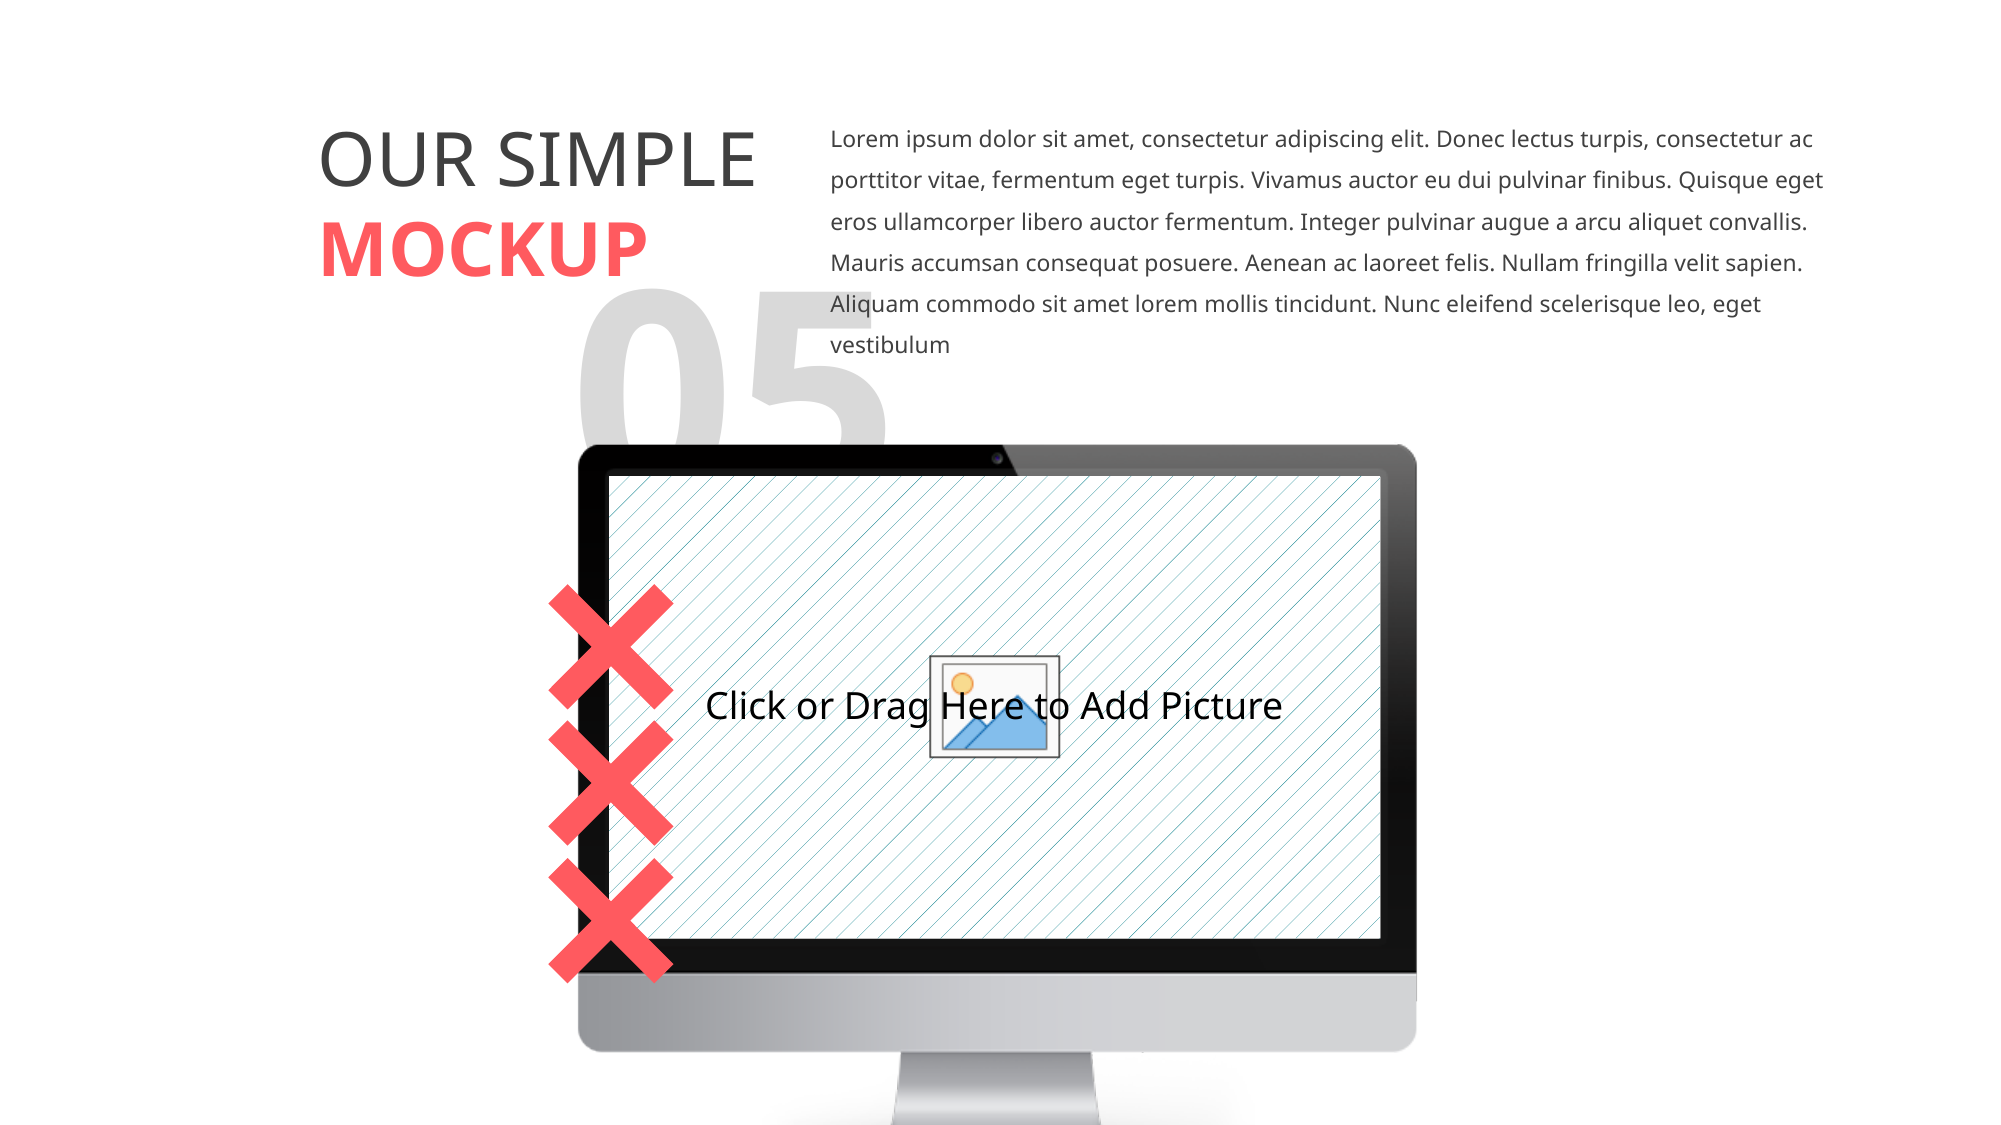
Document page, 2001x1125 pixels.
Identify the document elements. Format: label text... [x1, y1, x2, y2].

text_box Lorem ipsum dolor sit amet, consectetur adipiscing elit. Donec lectus turpis, consectetur ac porttitor vitae, fermentum eget turpis. Vivamus auctor eu dui pulvinar finibus. Quisque eget eros ullamcorper libero auctor fermentum. Integer pulvinar augue a arcu aliquet convallis. Mauris accumsan consequat posuere. Aenean ac laoreet felis. Nullam fringilla velit sapien. Aliquam commodo sit amet lorem mollis tincidunt. Nunc eleifend scelerisque leo, eget vestibulum [815, 103, 1870, 366]
text_box OUR SIMPLE MOCKUP [302, 103, 815, 299]
picture [609, 475, 1380, 939]
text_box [551, 419, 1449, 1125]
text_box 05 [555, 299, 1214, 419]
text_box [535, 571, 686, 996]
